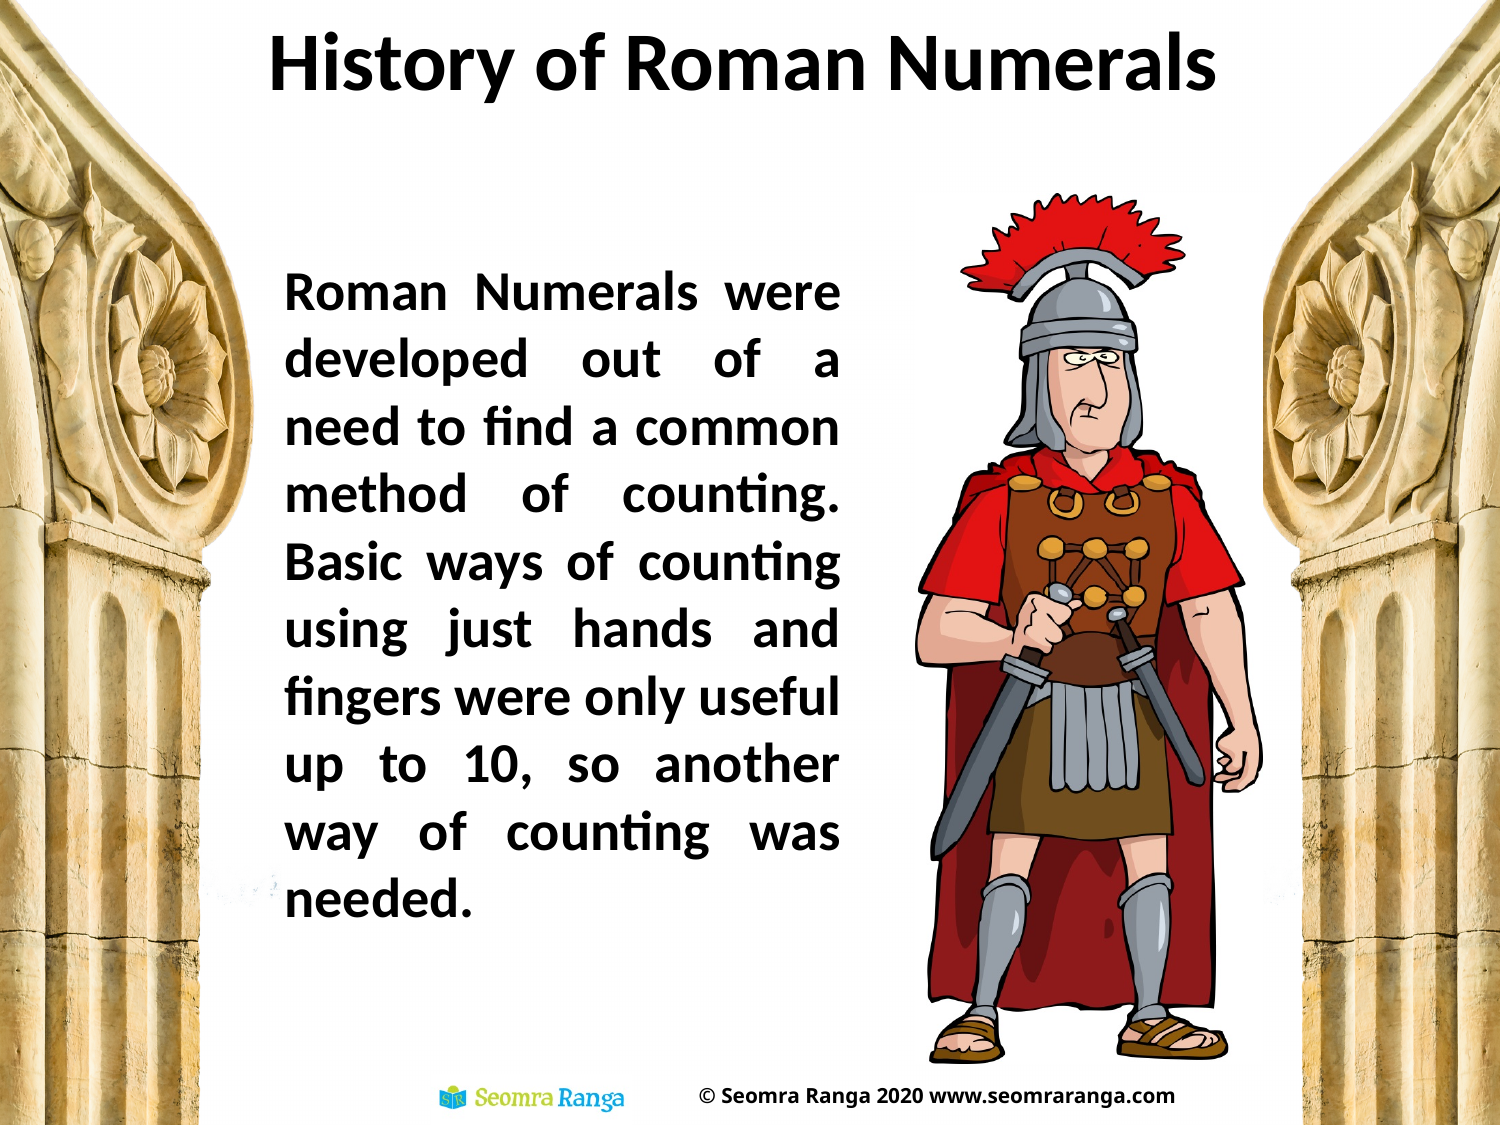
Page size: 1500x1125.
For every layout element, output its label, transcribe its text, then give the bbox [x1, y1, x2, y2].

text_box History of Roman Numerals [171, 0, 1317, 115]
text_box Roman Numerals were developed out of a need to find a common method of counting. Basic ways of counting using just hands and fingers were only useful up to 10, so another way of counting was needed. [269, 246, 857, 937]
text_box © Seomra Ranga 2020 www.seomraranga.com [659, 1074, 1215, 1115]
picture [0, 0, 1500, 1125]
